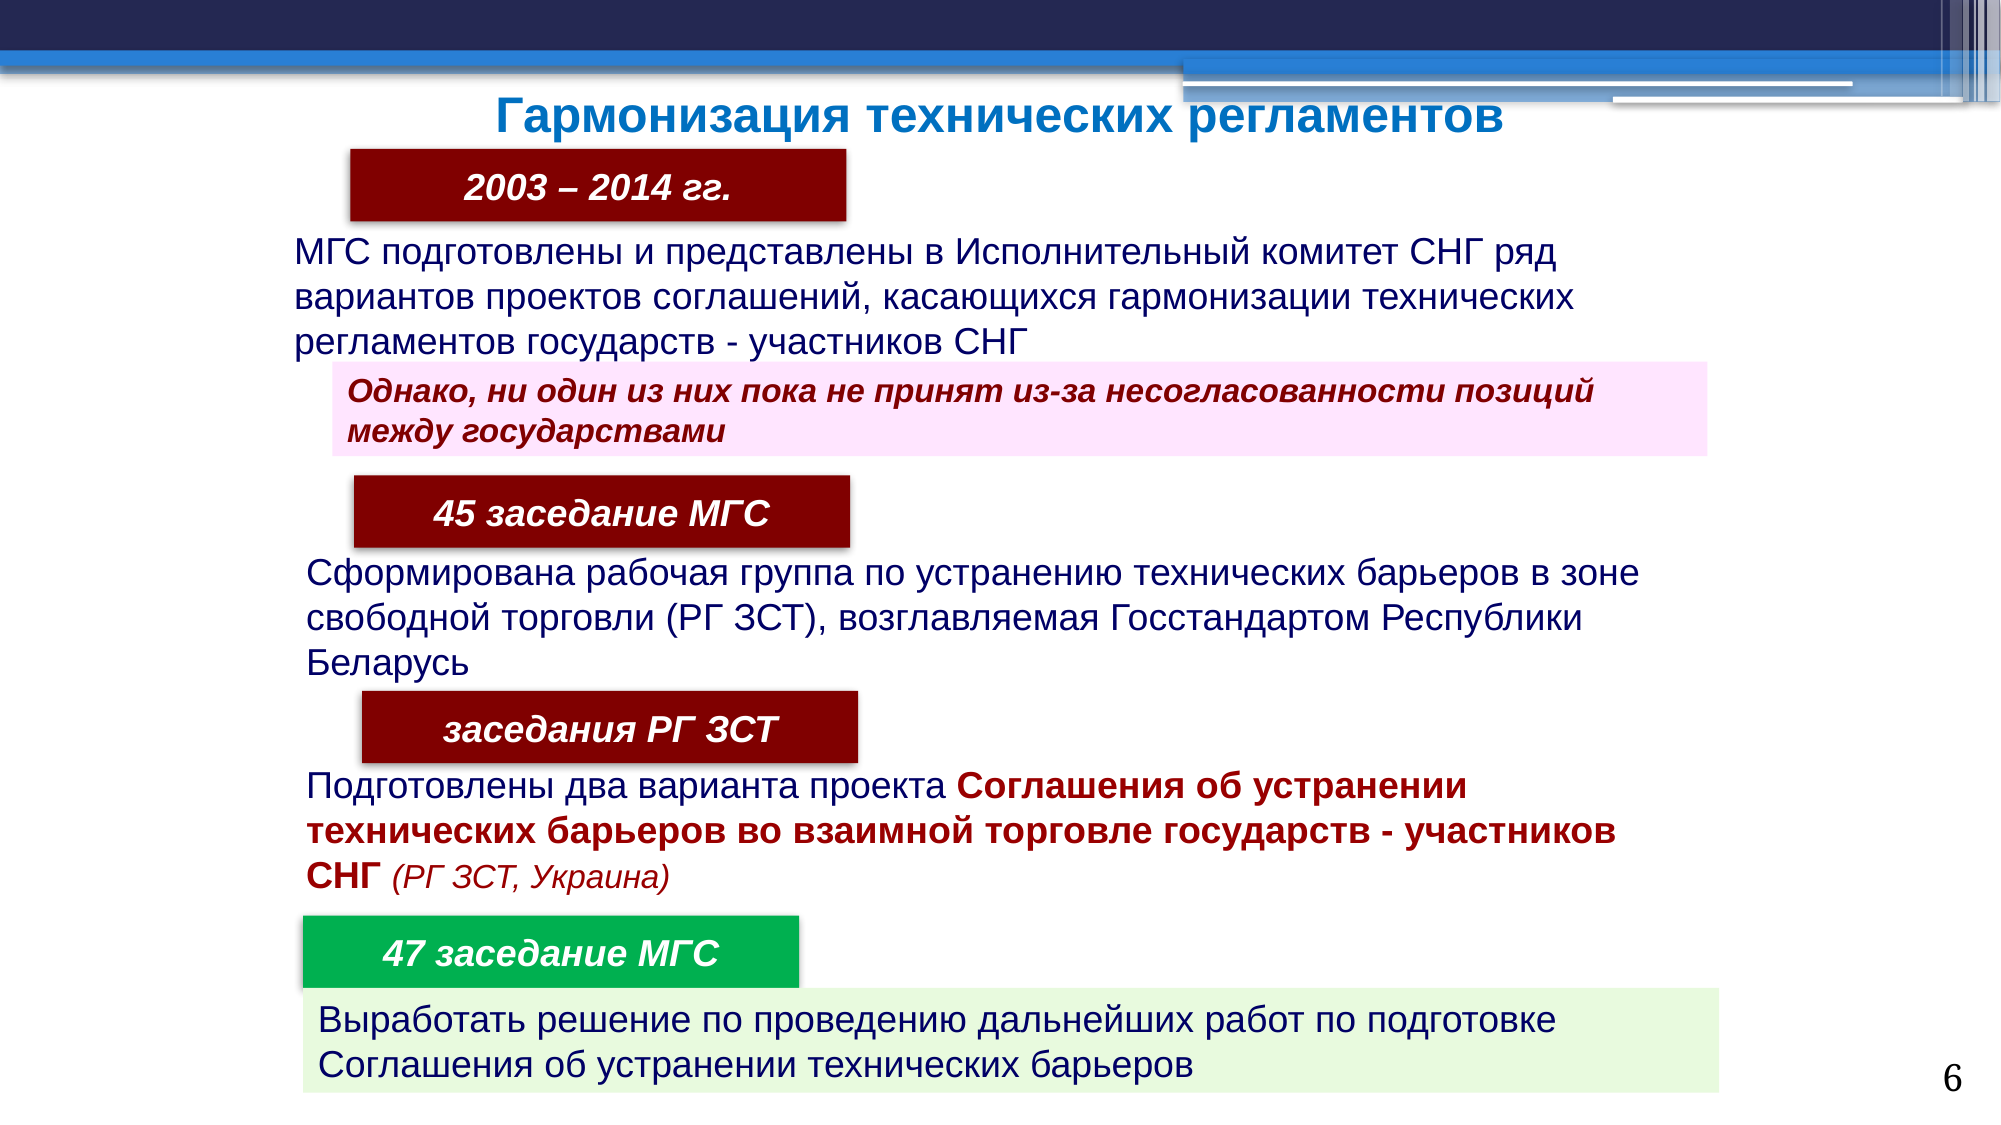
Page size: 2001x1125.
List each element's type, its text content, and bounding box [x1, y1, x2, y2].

text_box 45 заседание МГС [354, 475, 851, 540]
text_box Однако, ни один из них пока не принят из-за несогласованности позиций между государствами [332, 361, 1708, 457]
text_box заседания РГ ЗСТ [362, 690, 859, 753]
text_box Гармонизация технических регламентов [278, 50, 1722, 174]
text_box МГС подготовлены и представлены в Исполнительный комитет СНГ ряд вариантов проектов соглашений, касающихся гармонизации технических регламентов государств - участников СНГ [279, 219, 1721, 370]
text_box Выработать решение по проведению дальнейших работ по подготовке Соглашения об устранении технических барьеров [303, 987, 1720, 1093]
slide_number 6 [1811, 1046, 1979, 1107]
text_box Подготовлены два варианта проекта Соглашения об устранении технических барьеров во взаимной торговле государств - участников СНГ (РГ ЗСТ, Украина) [291, 753, 1708, 904]
text_box 47 заседание МГС [303, 915, 800, 987]
text_box 2003 – 2014 гг. [350, 148, 847, 222]
text_box Сформирована рабочая группа по устранению технических барьеров в зоне свободной торговли (РГ ЗСТ), возглавляемая Госстандартом Республики Беларусь [291, 540, 1708, 691]
